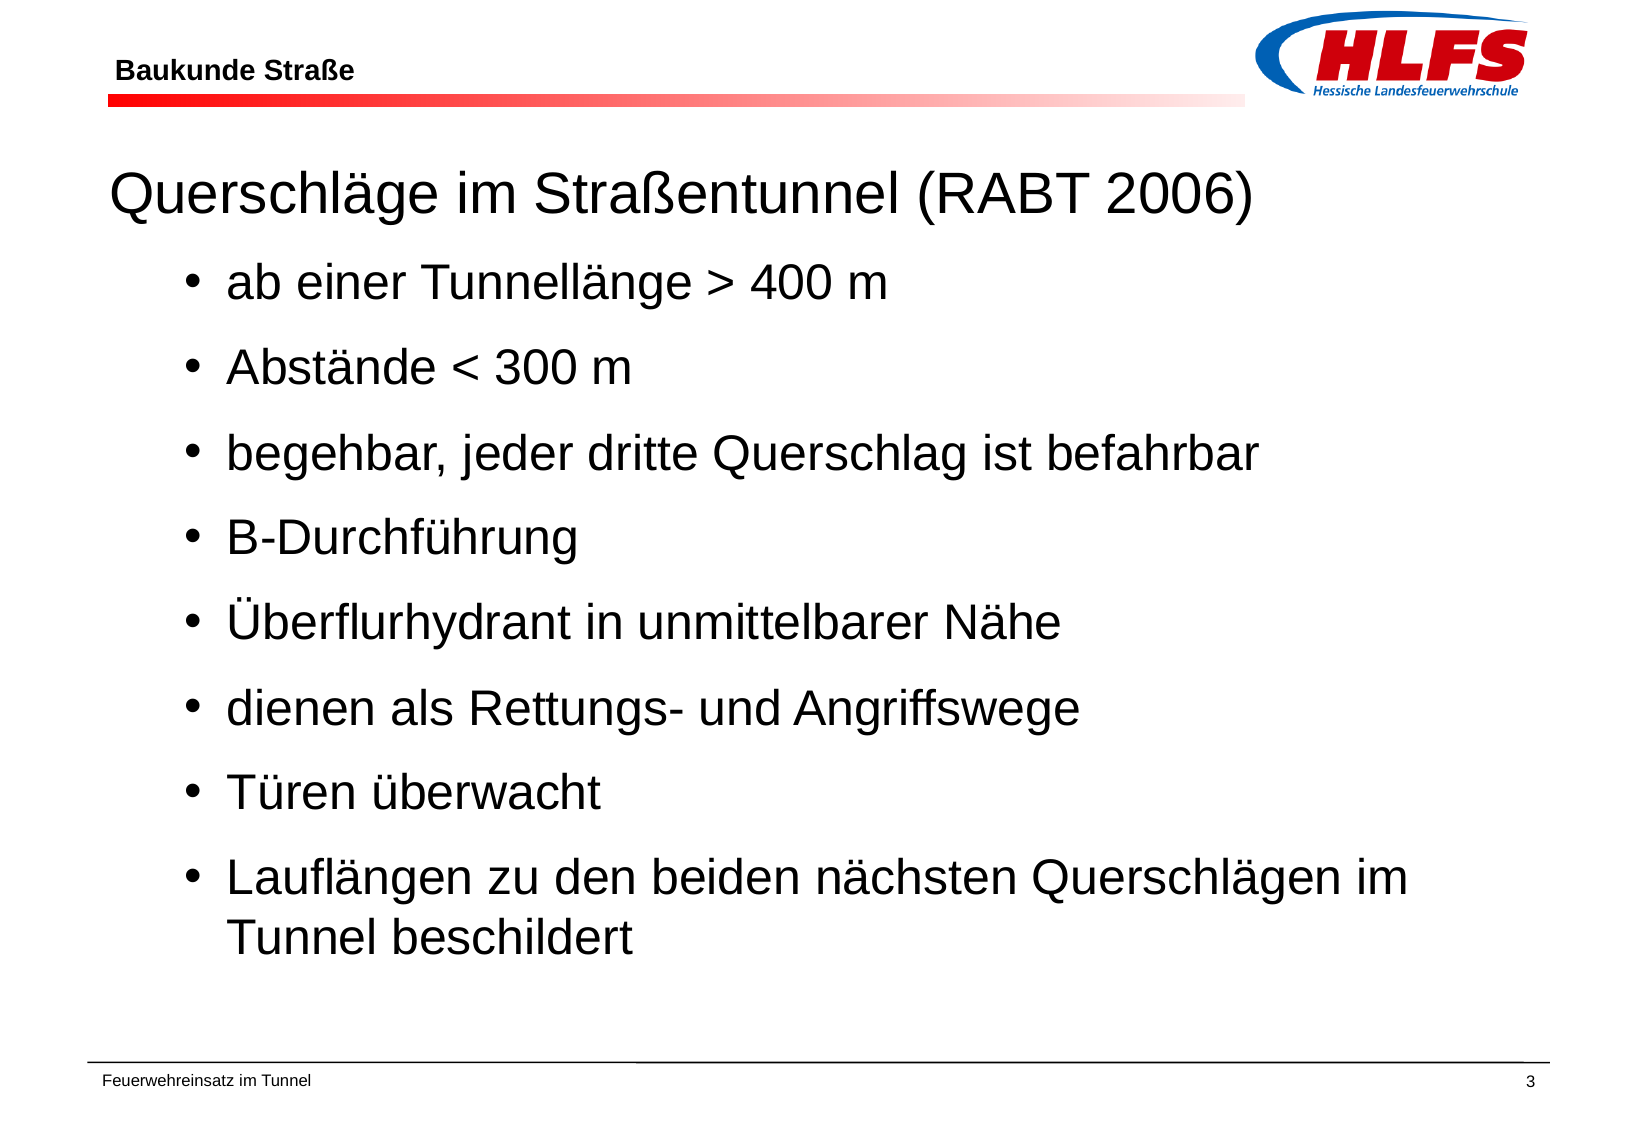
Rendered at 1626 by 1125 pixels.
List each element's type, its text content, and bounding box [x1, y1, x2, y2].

title Baukunde Straße [99, 37, 888, 101]
footer Feuerwehreinsatz im Tunnel [87, 1062, 570, 1100]
text_box Querschläge im Straßentunnel (RABT 2006) ab einer Tunnellänge > 400 m Abstände < 300 m begehbar, jeder dritte Querschlag ist befahrbar B-Durchführung Überflurhydrant in unmittelbarer Nähe dienen als Rettungs- und Angriffswege Türen überwacht Lauflängen zu den beiden nächsten Querschlägen im Tunnel beschildert [94, 147, 1542, 973]
slide_number 3 [1212, 1062, 1552, 1091]
picture [1245, 0, 1538, 107]
